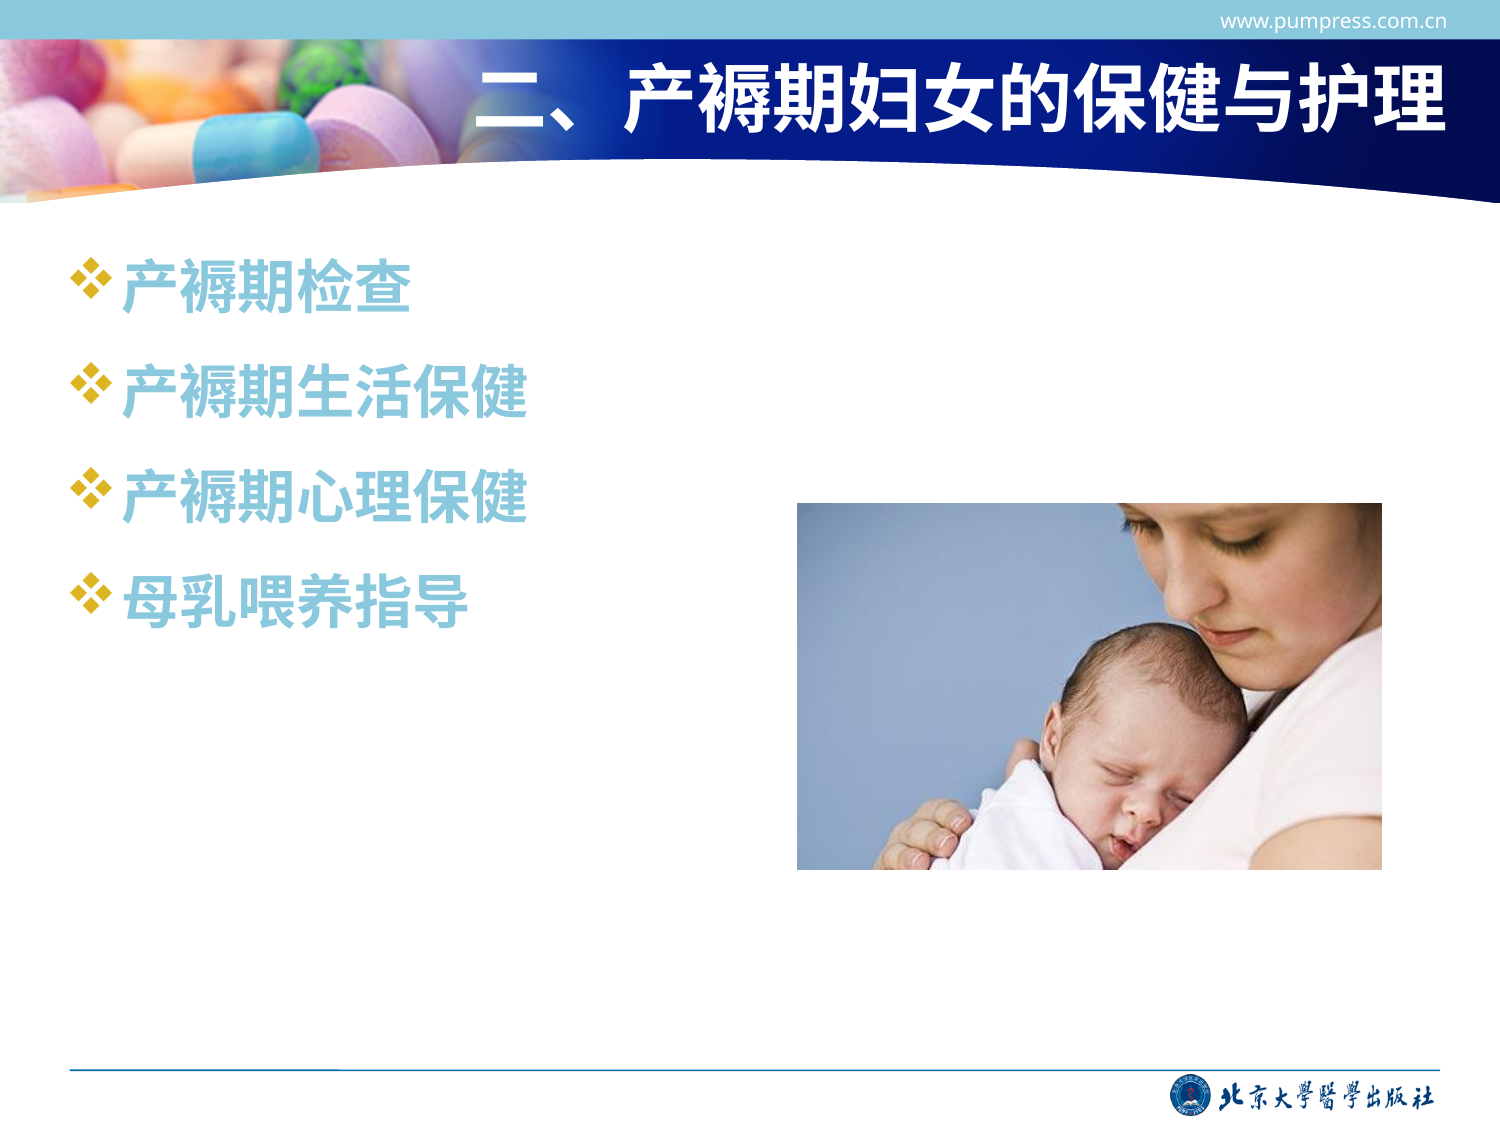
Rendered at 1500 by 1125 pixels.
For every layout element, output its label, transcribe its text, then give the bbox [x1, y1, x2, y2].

picture [796, 503, 1383, 870]
picture [1170, 1074, 1436, 1118]
title 二、产褥期妇女的保健与护理 [137, 49, 1463, 143]
list 产褥期检查 产褥期生活保健 产褥期心理保健 母乳喂养指导 [49, 207, 1463, 1026]
picture [0, 40, 1500, 203]
slide_number www.pumpress.com.cn [1024, 0, 1463, 38]
